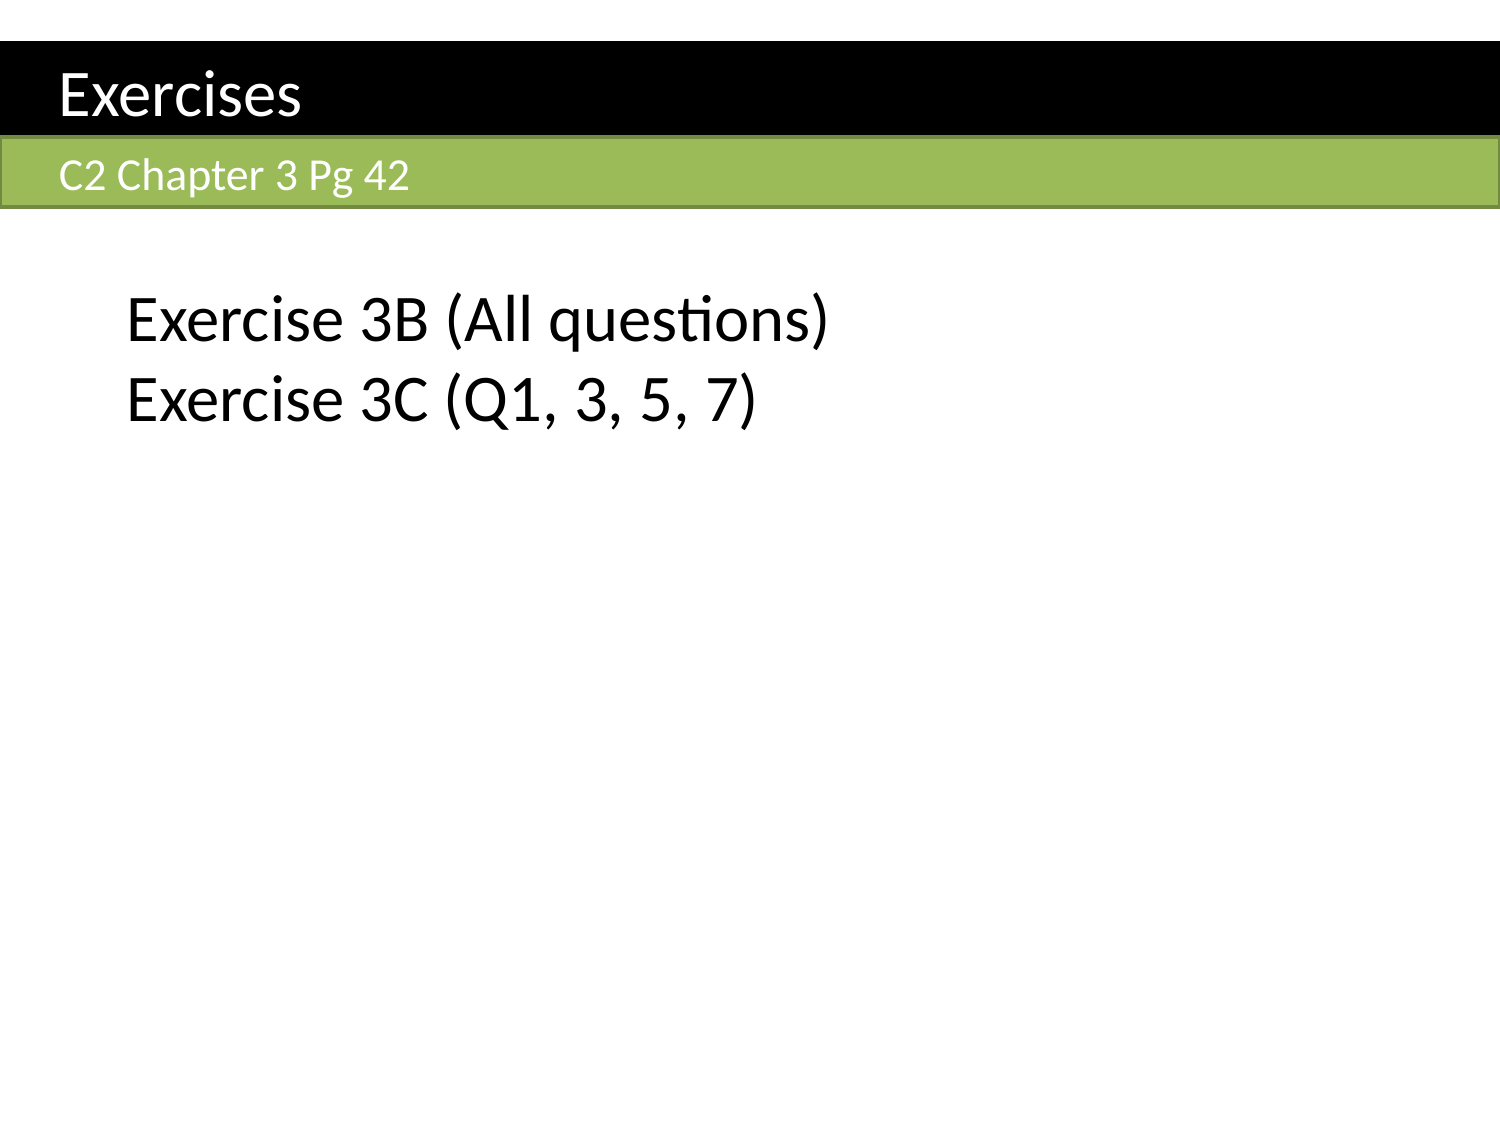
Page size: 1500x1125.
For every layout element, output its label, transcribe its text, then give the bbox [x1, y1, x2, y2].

text_box Exercise 3B (All questions) Exercise 3C (Q1, 3, 5, 7) [112, 267, 1105, 442]
text_box C2 Chapter 3 Pg 42 [0, 135, 1500, 209]
text_box Exercises [0, 41, 1500, 135]
